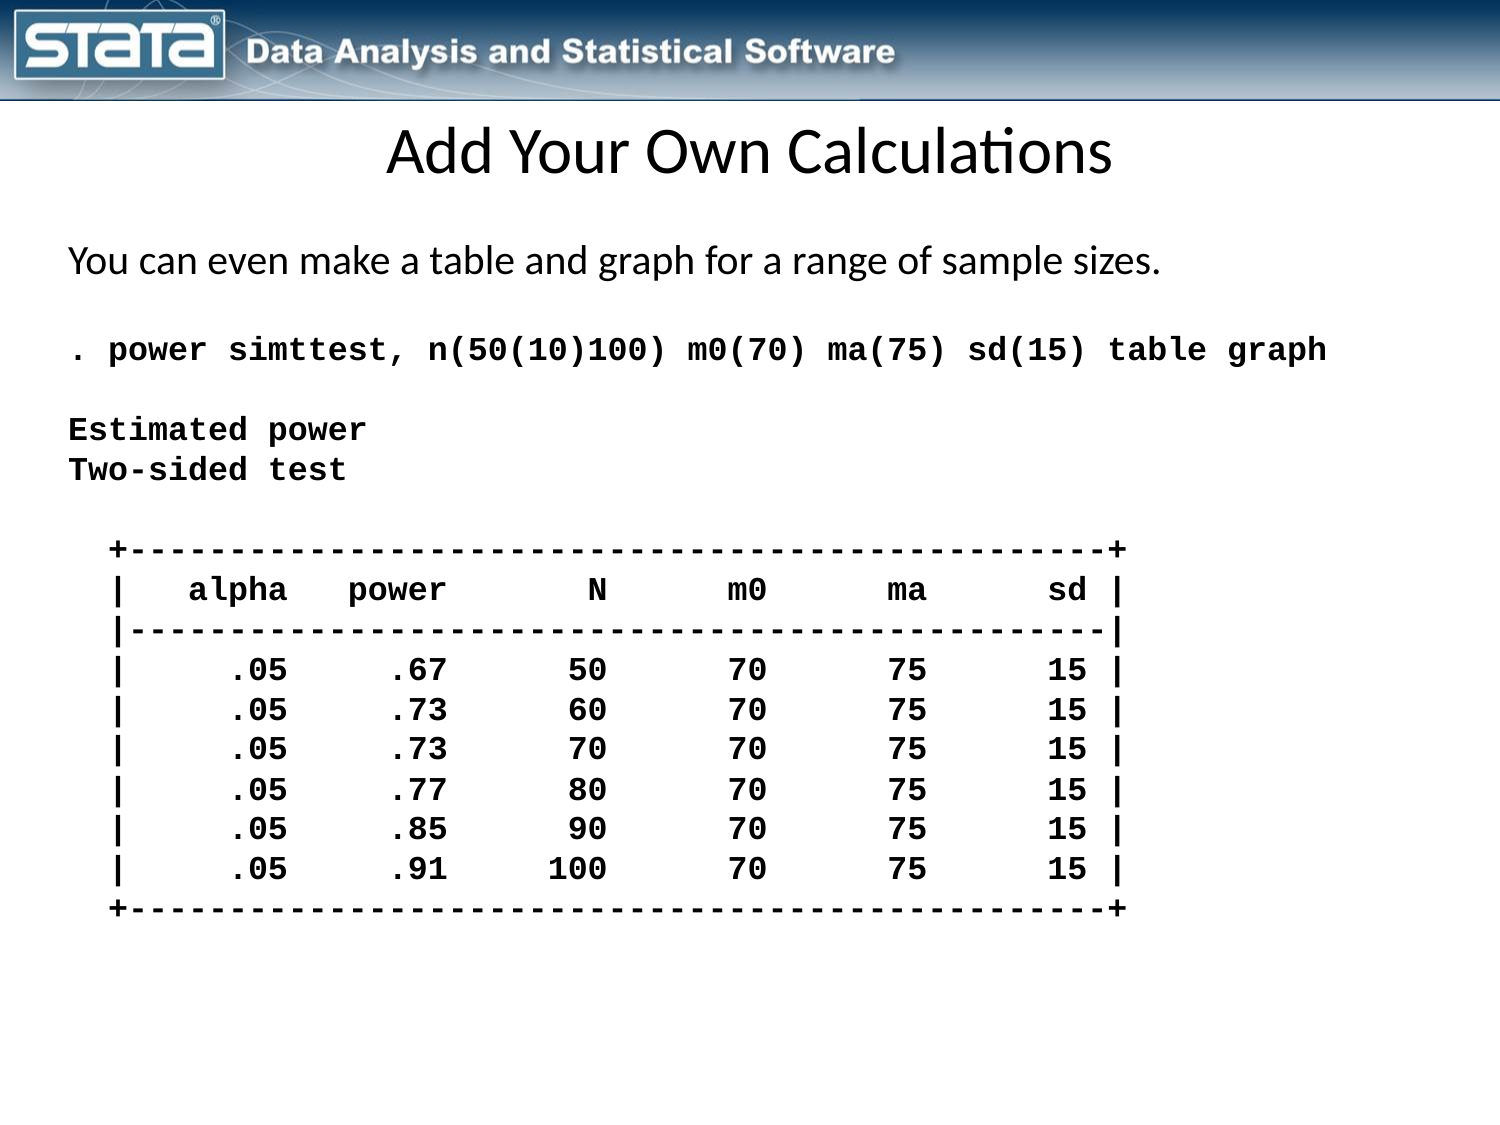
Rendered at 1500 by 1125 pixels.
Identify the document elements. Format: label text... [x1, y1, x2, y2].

picture [0, 0, 1500, 99]
list You can even make a table and graph for a range of sample sizes. . power simttest, n(50(10)100) m0(70) ma(75) sd(15) table graph Estimated power Two-sided test +-------------------------------------------------+ | alpha power N m0 ma sd | |-------------------------------------------------| | .05 .67 50 70 75 15 | | .05 .73 60 70 75 15 | | .05 .73 70 70 75 15 | | .05 .77 80 70 75 15 | | .05 .85 90 70 75 15 | | .05 .91 100 70 75 15 | +-------------------------------------------------+ [53, 224, 1447, 1088]
text_box Add Your Own Calculations [0, 99, 1500, 195]
